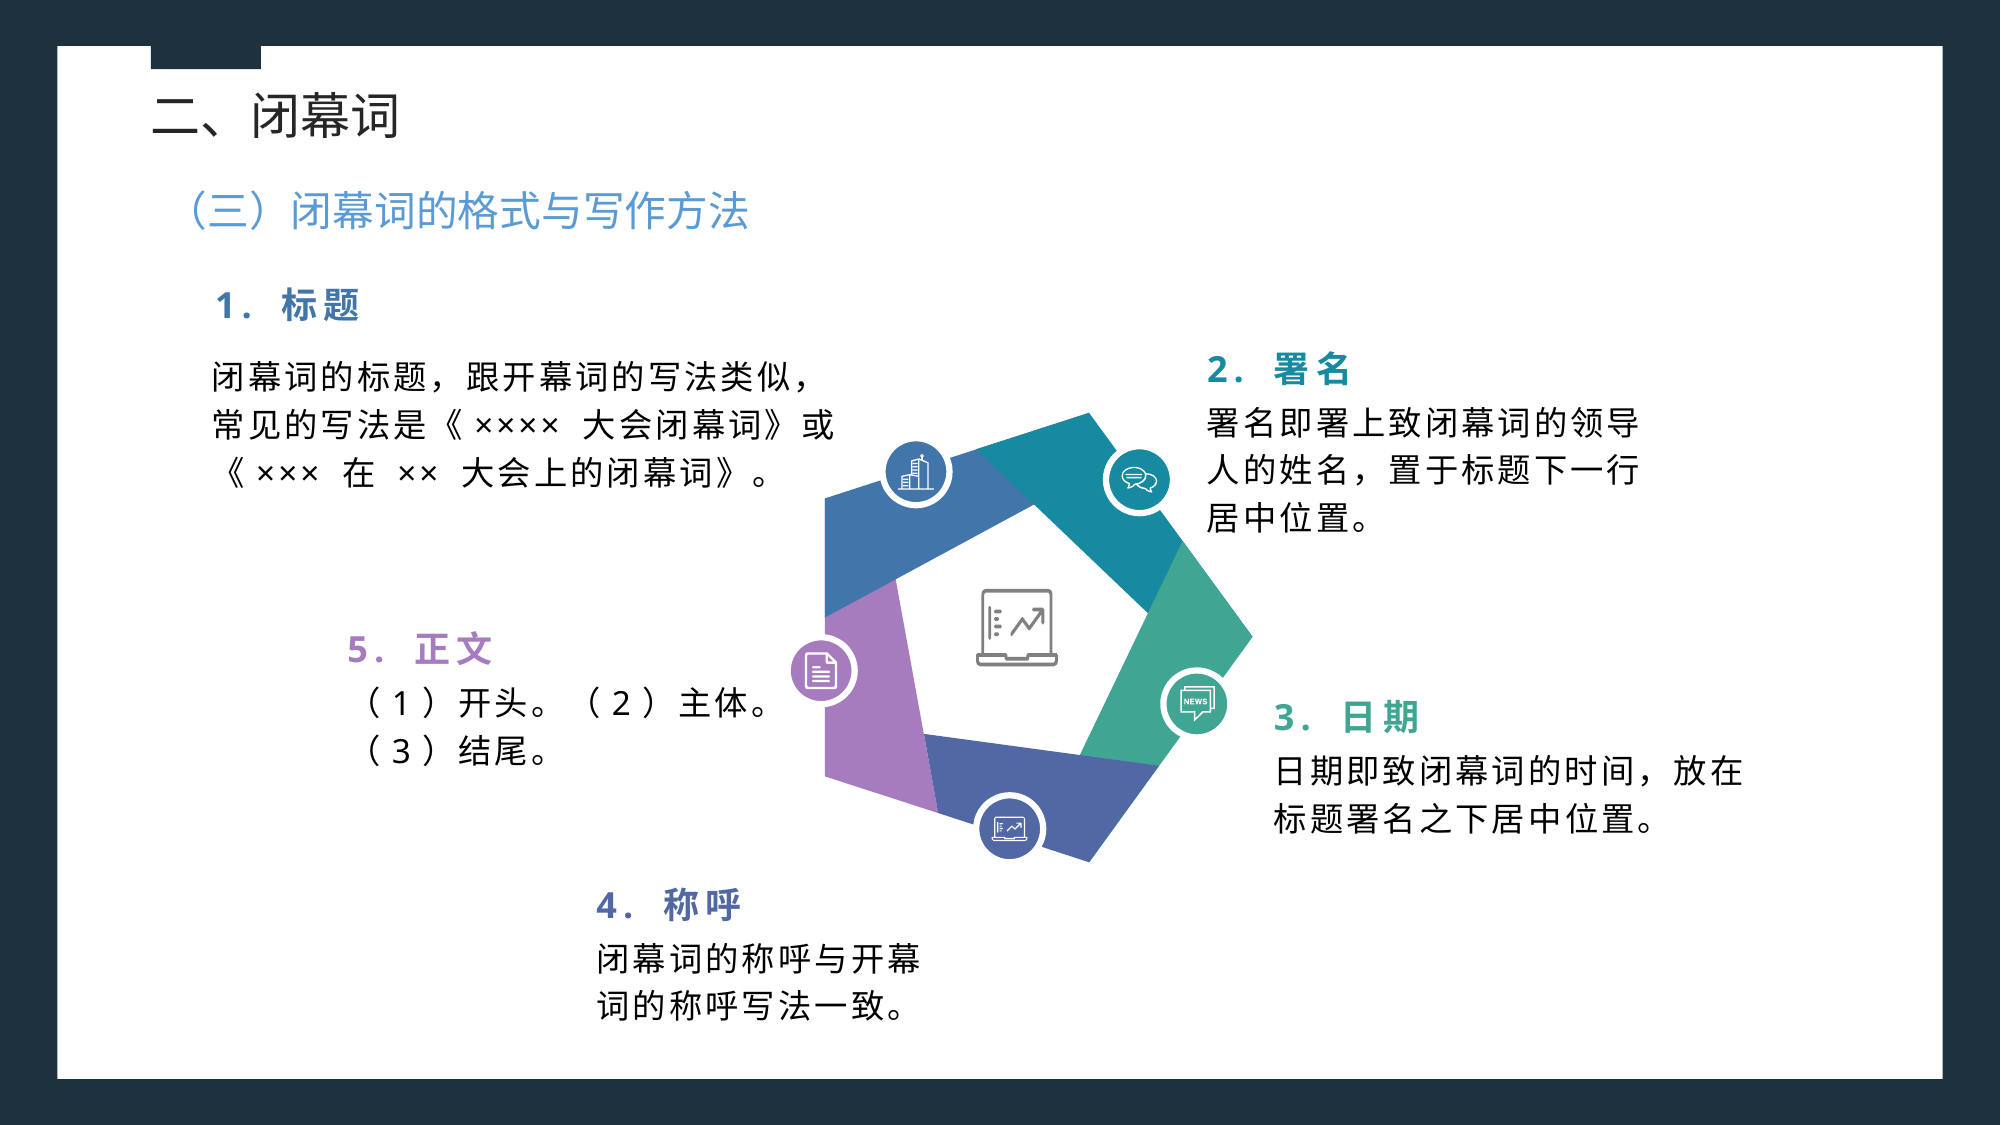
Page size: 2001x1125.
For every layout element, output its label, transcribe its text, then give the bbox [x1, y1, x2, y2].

text_box [1104, 445, 1175, 515]
text_box [786, 636, 856, 706]
text_box 署名即署上致闭幕词的领导人的姓名，置于标题下一行居中位置。 [1192, 393, 1683, 561]
text_box [1121, 466, 1158, 493]
text_box 日期即致闭幕词的时间，放在标题署名之下居中位置。 [1259, 741, 1779, 863]
text_box 闭幕词的标题，跟开幕词的写法类似，常见的写法是《×××× 大会闭幕词》或《××× 在 ×× 大会上的闭幕词》。 [197, 348, 856, 533]
text_box [810, 678, 832, 684]
text_box [991, 816, 1028, 842]
text_box [824, 449, 1034, 618]
text_box [824, 580, 938, 814]
text_box 5. 正文 [332, 610, 715, 670]
text_box 3. 日期 [1259, 678, 1640, 738]
text_box [898, 453, 934, 490]
text_box 4. 称呼 [581, 865, 964, 926]
text_box 闭幕词的称呼与开幕词的称呼写法一致。 [581, 929, 964, 1052]
text_box （三）闭幕词的格式与写作方法 [150, 152, 1168, 243]
text_box [1162, 669, 1232, 739]
text_box [976, 412, 1183, 613]
text_box [881, 437, 951, 507]
text_box [810, 674, 832, 679]
text_box [1080, 541, 1253, 767]
text_box [923, 733, 1159, 863]
text_box [976, 588, 1058, 667]
text_box [810, 665, 823, 670]
text_box 二、闭幕词 [150, 77, 892, 152]
text_box [810, 669, 832, 674]
text_box （1）开头。（2）主体。（3）结尾。 [332, 674, 788, 764]
text_box [975, 794, 1045, 864]
text_box [1180, 686, 1215, 722]
text_box [803, 651, 839, 691]
text_box 2. 署名 [1192, 329, 1573, 390]
text_box 1. 标题 [200, 266, 582, 326]
